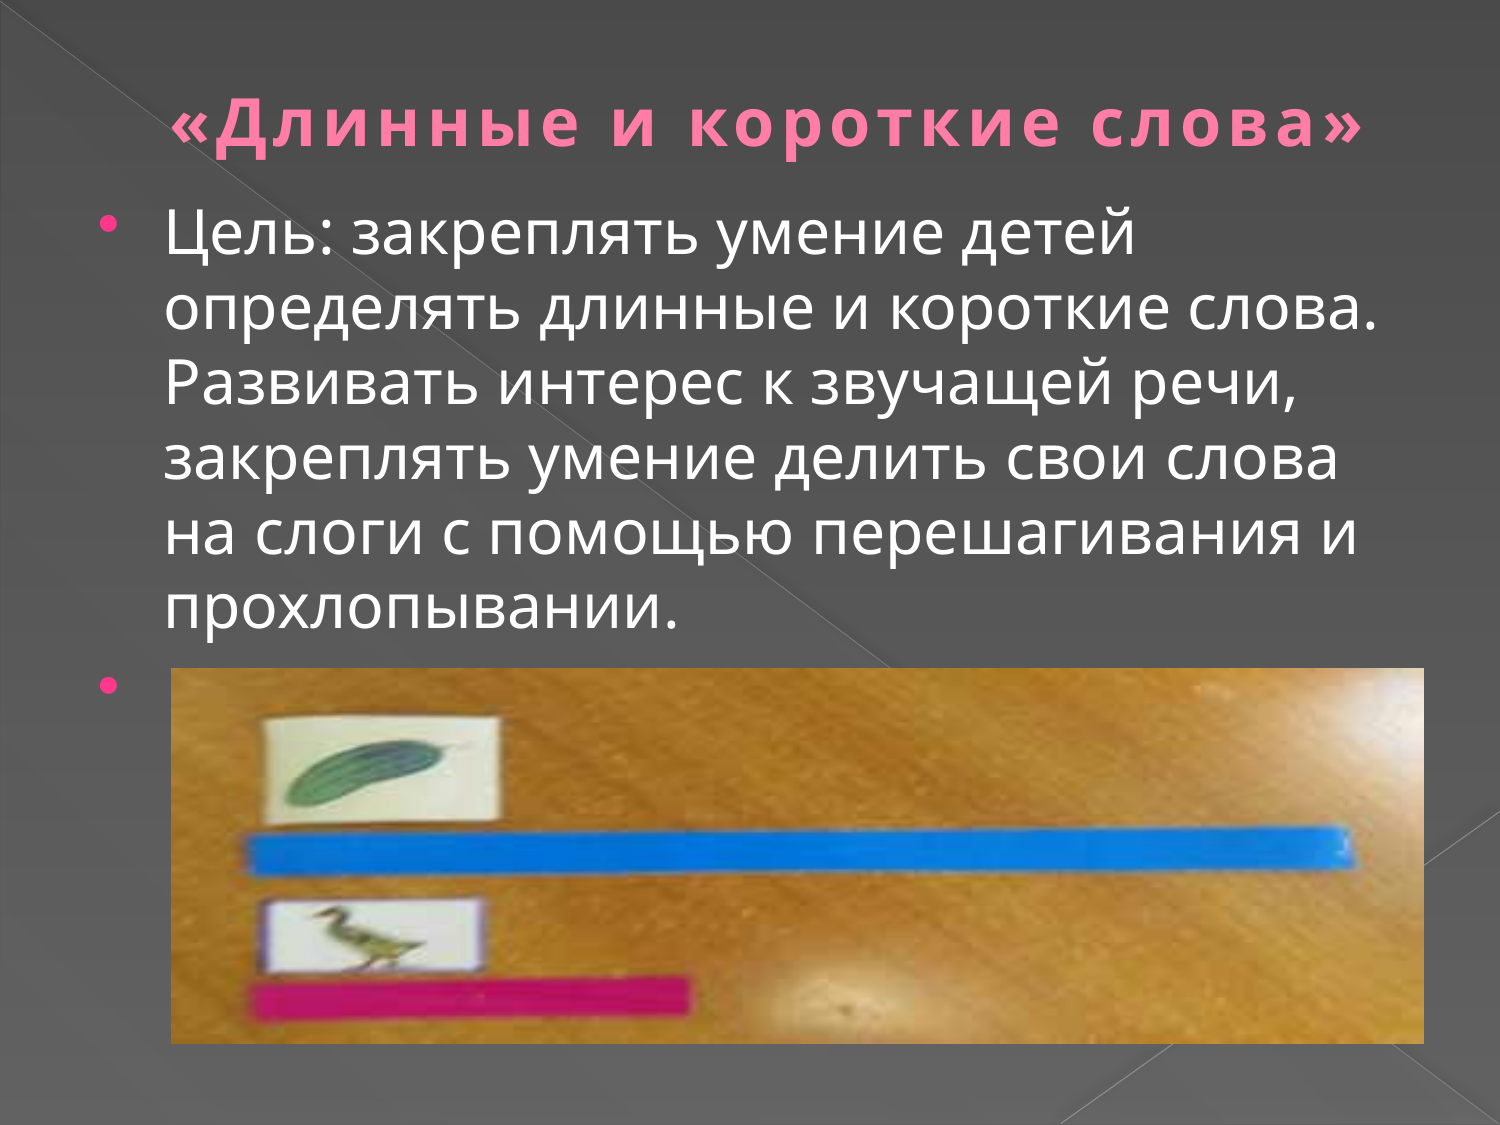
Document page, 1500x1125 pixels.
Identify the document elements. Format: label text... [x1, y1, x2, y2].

title «Длинные и короткие слова» [75, 43, 1425, 184]
list Цель: закреплять умение детей определять длинные и короткие слова. Развивать интерес к звучащей речи, закреплять умение делить свои слова на слоги с помощью перешагивания и прохлопывании. [75, 184, 1425, 1059]
picture [170, 668, 1424, 1044]
